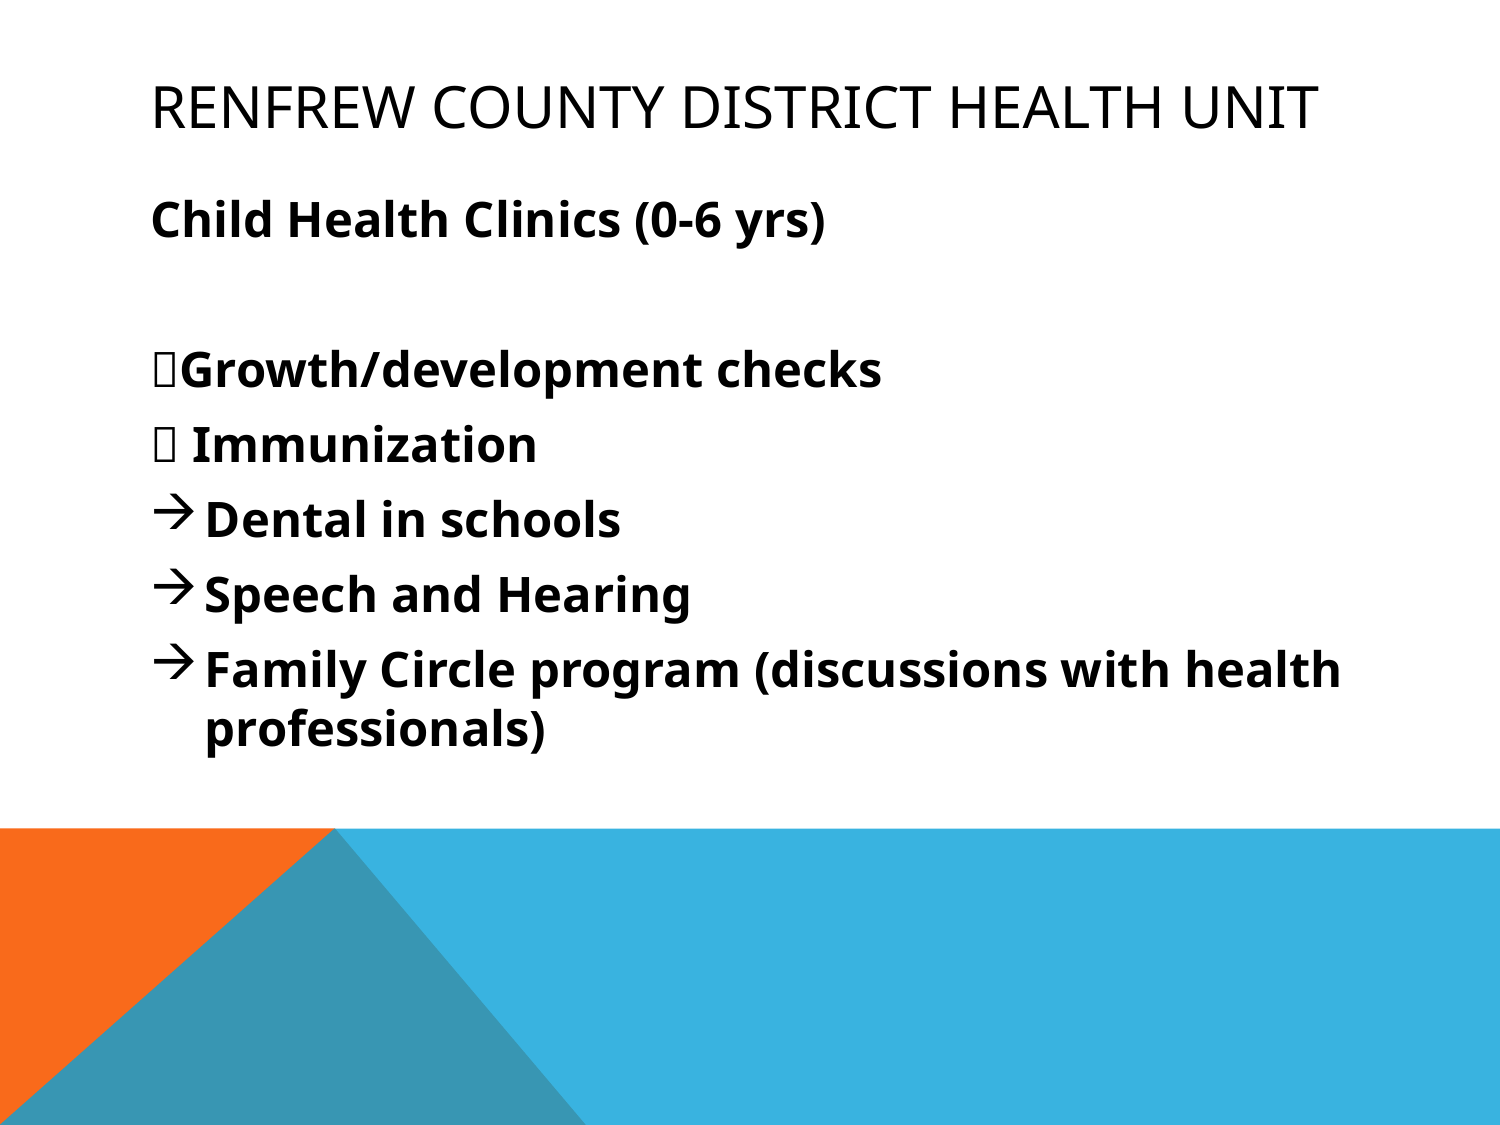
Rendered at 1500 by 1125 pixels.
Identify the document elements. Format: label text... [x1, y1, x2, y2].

title Renfrew county district health unit [135, 60, 1369, 150]
list Child Health Clinics (0-6 yrs) Growth/development checks  Immunization Dental in schools Speech and Hearing Family Circle program (discussions with health professionals) [135, 180, 1369, 768]
